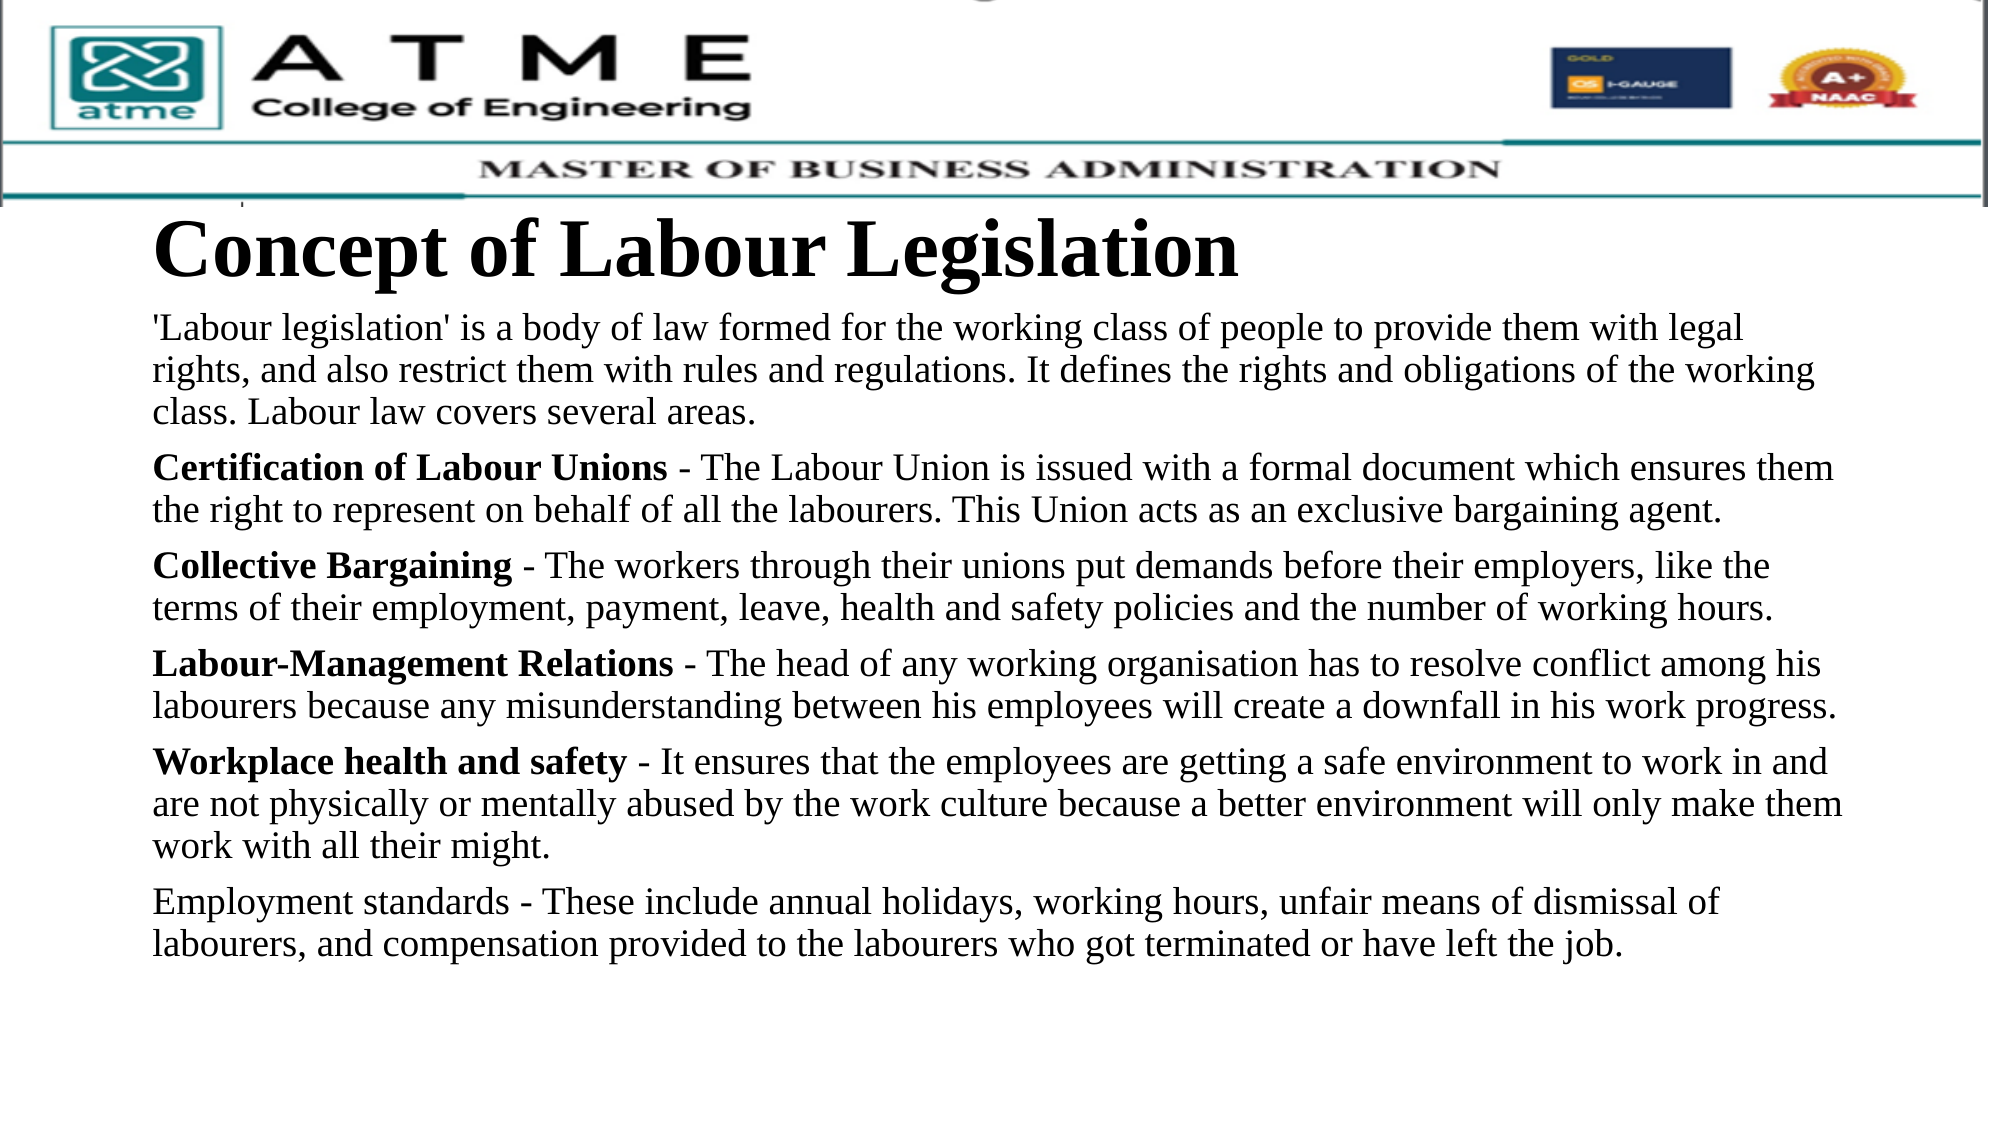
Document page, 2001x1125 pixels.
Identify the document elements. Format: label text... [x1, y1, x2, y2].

picture [0, 0, 1988, 207]
title Concept of Labour Legislation [137, 140, 1863, 299]
list 'Labour legislation' is a body of law formed for the working class of people to provide them with legal rights, and also restrict them with rules and regulations. It defines the rights and obligations of the working class. Labour law covers several areas. Certification of Labour Unions - The Labour Union is issued with a formal document which ensures them the right to represent on behalf of all the labourers. This Union acts as an exclusive bargaining agent. Collective Bargaining - The workers through their unions put demands before their employers, like the terms of their employment, payment, leave, health and safety policies and the number of working hours. Labour-Management Relations - The head of any working organisation has to resolve conflict among his labourers because any misunderstanding between his employees will create a downfall in his work progress. Workplace health and safety - It ensures that the employees are getting a safe environment to work in and are not physically or mentally abused by the work culture because a better environment will only make them work with all their might. Employment standards - These include annual holidays, working hours, unfair means of dismissal of labourers, and compensation provided to the labourers who got terminated or have left the job. [137, 299, 1863, 1058]
